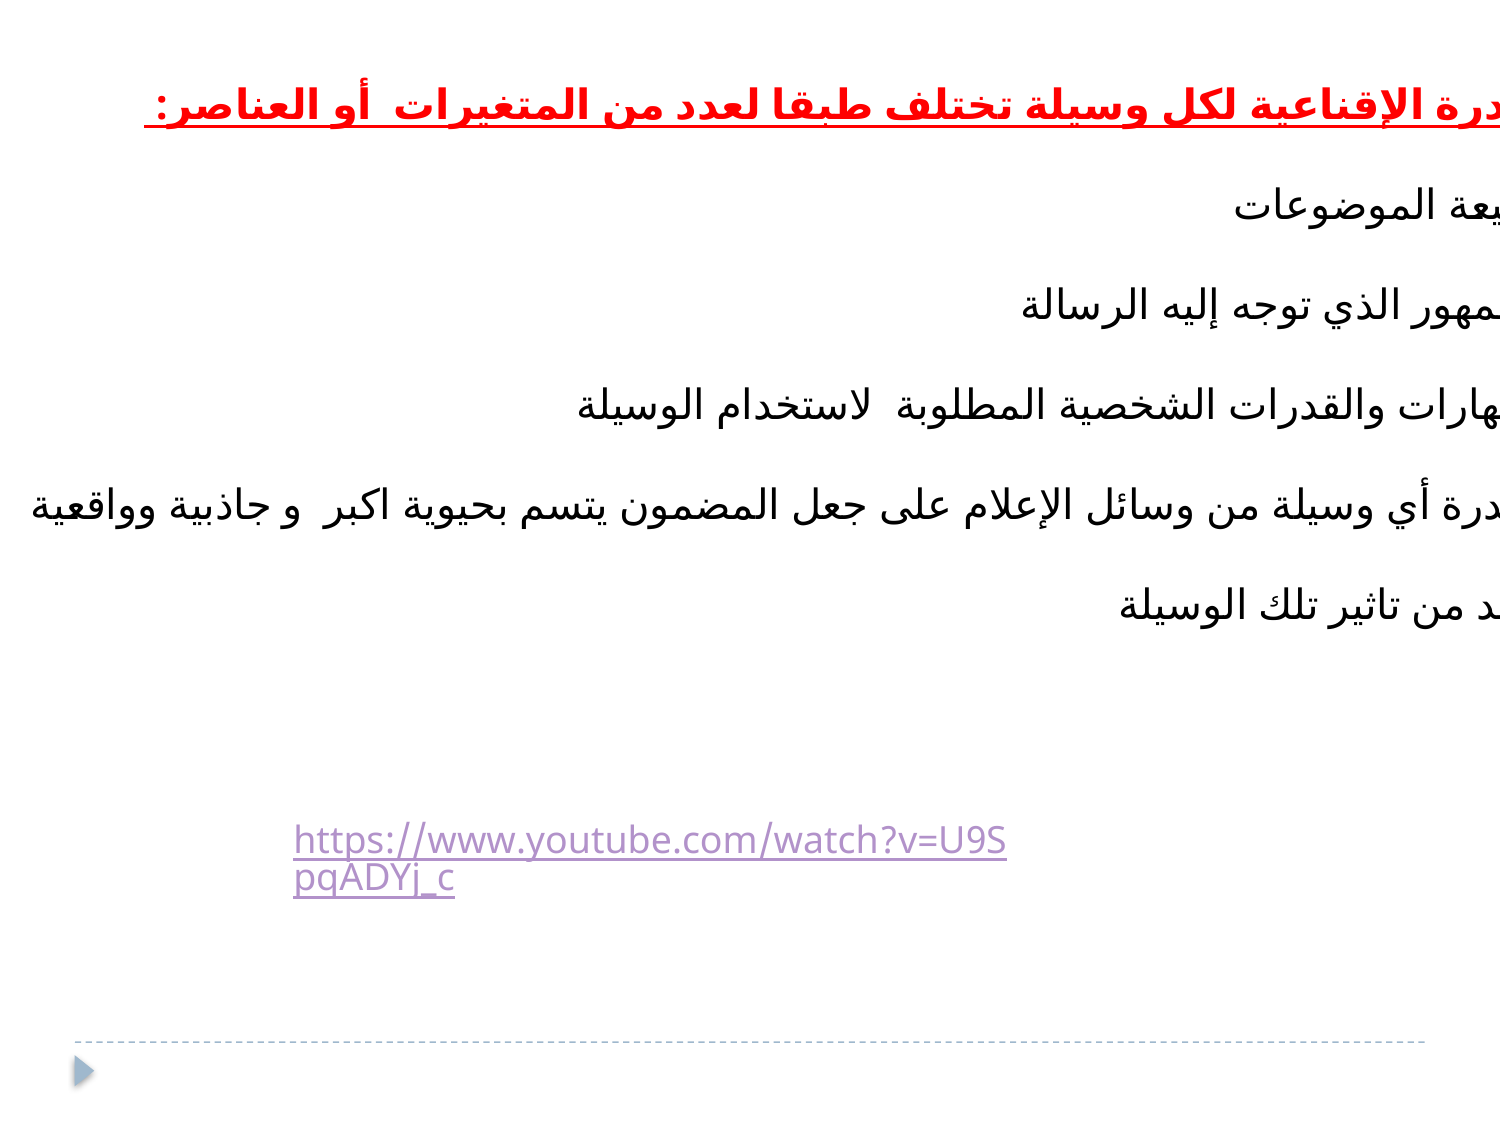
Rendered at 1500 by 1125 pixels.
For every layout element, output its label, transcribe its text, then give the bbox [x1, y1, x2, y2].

text_box المقدرة الإقناعية لكل وسيلة تختلف طبقا لعدد من المتغيرات أو العناصر: 1- طبيعة الموضوعات 2- الجمهور الذي توجه إليه الرسالة 3- المهارات والقدرات الشخصية المطلوبة لاستخدام الوسيلة 4- مقدرة أي وسيلة من وسائل الإعلام على جعل المضمون يتسم بحيوية اكبر و جاذبية وواقعية قد يزيد من تاثير تلك الوسيلة [5, 70, 1500, 636]
text_box https://www.youtube.com/watch?v=U9SpqADYj_c [433, 808, 1184, 963]
